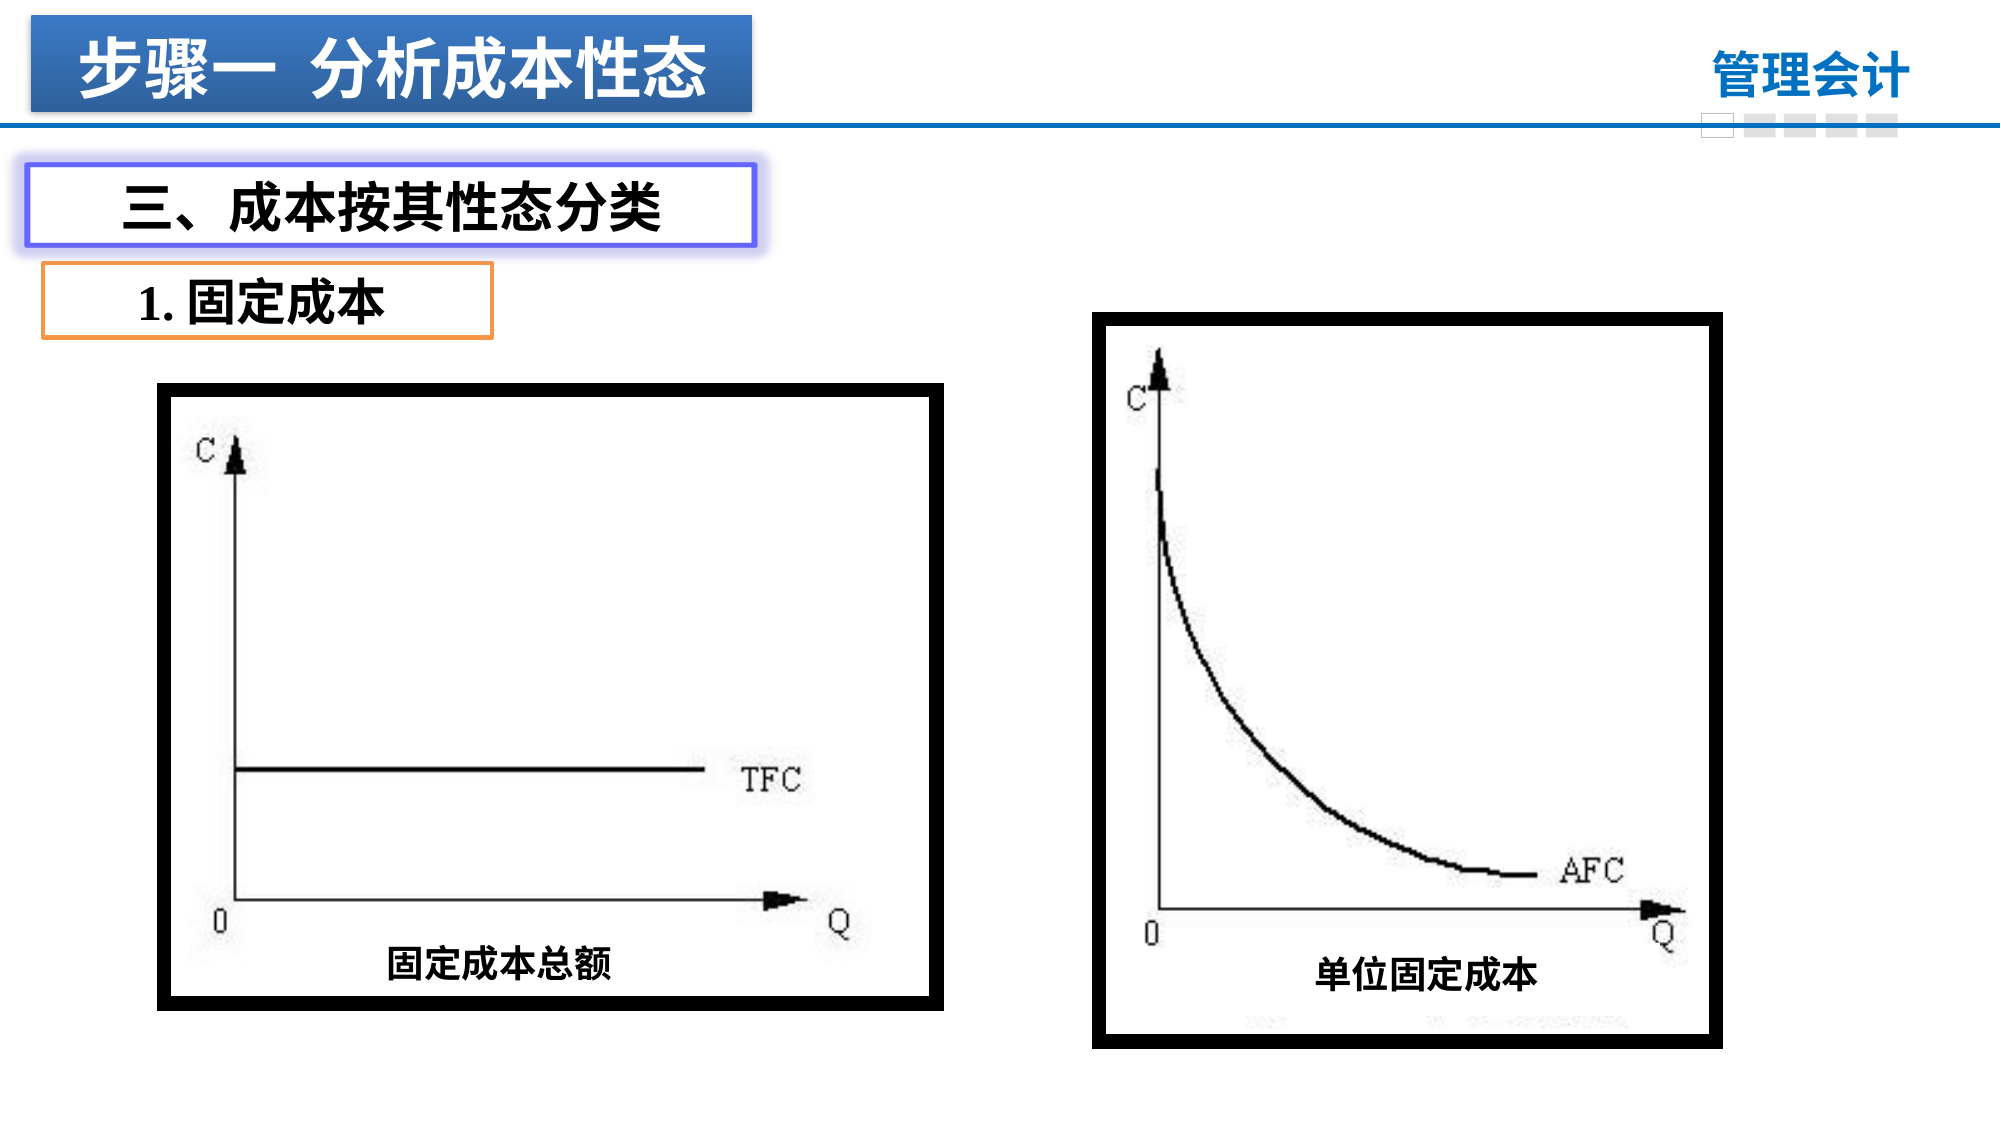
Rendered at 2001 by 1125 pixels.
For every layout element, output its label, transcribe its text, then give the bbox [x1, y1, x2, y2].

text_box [31, 14, 753, 117]
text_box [0, 136, 788, 273]
picture [171, 396, 930, 997]
text_box 1.固定成本 [41, 282, 494, 340]
picture [1106, 325, 1709, 1035]
